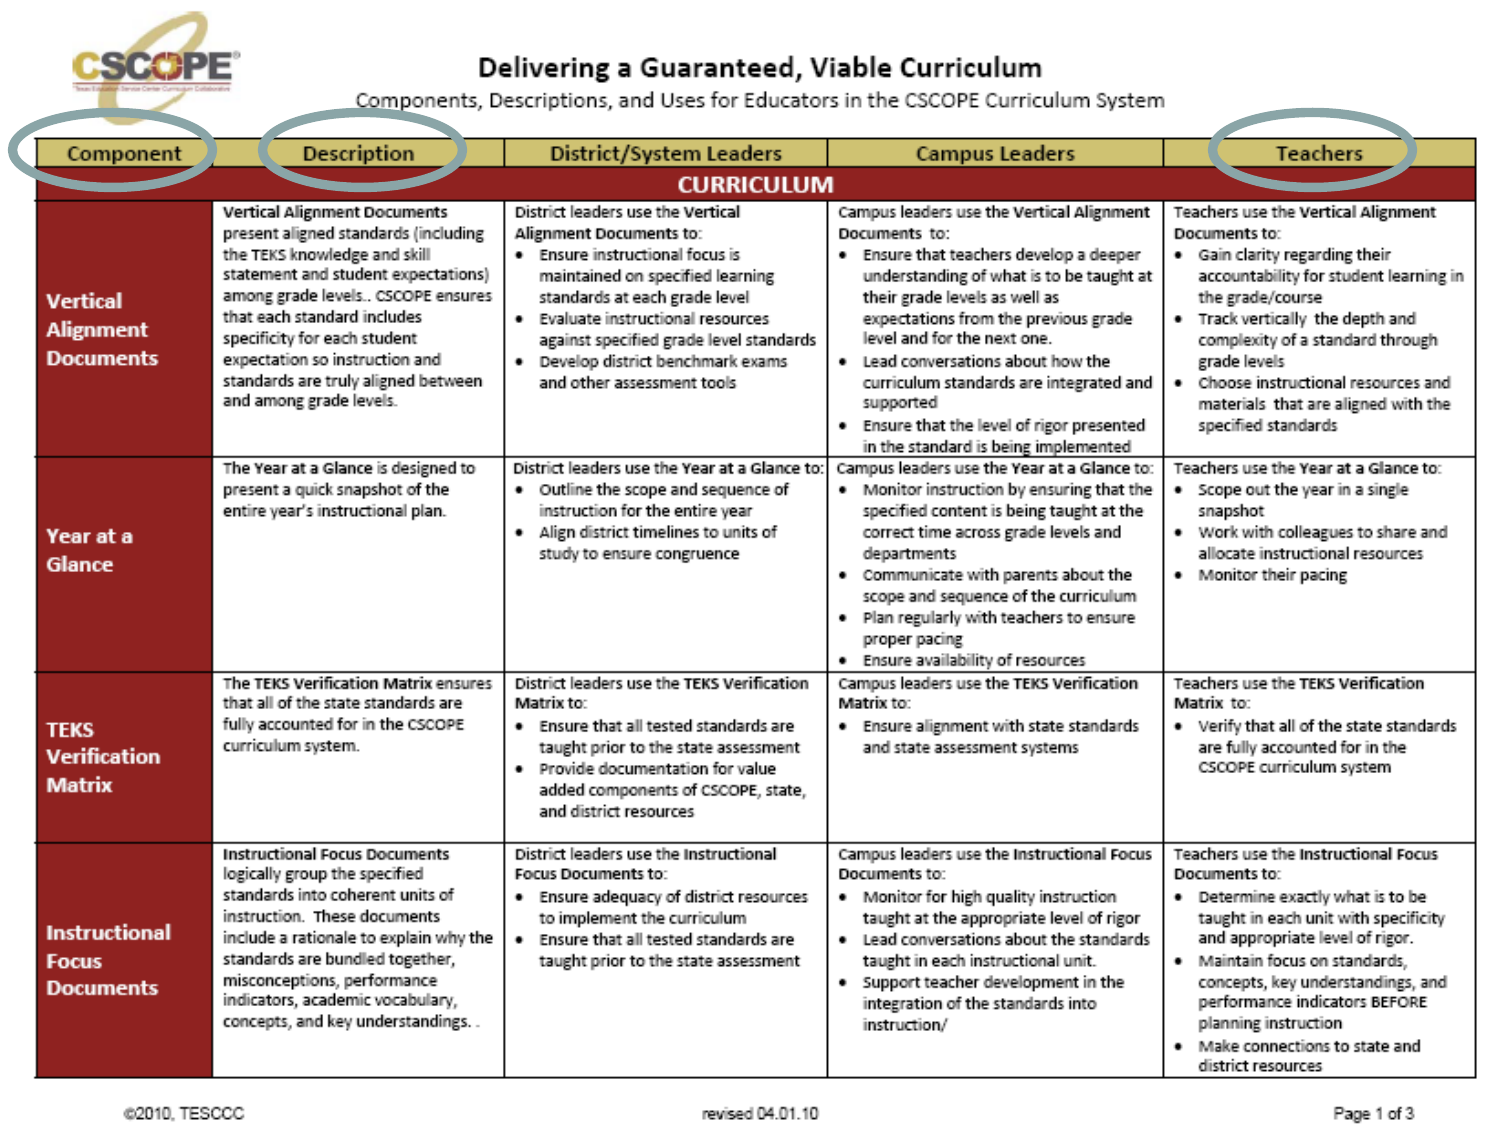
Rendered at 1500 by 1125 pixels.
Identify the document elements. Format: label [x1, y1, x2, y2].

list [0, 0, 1500, 1125]
